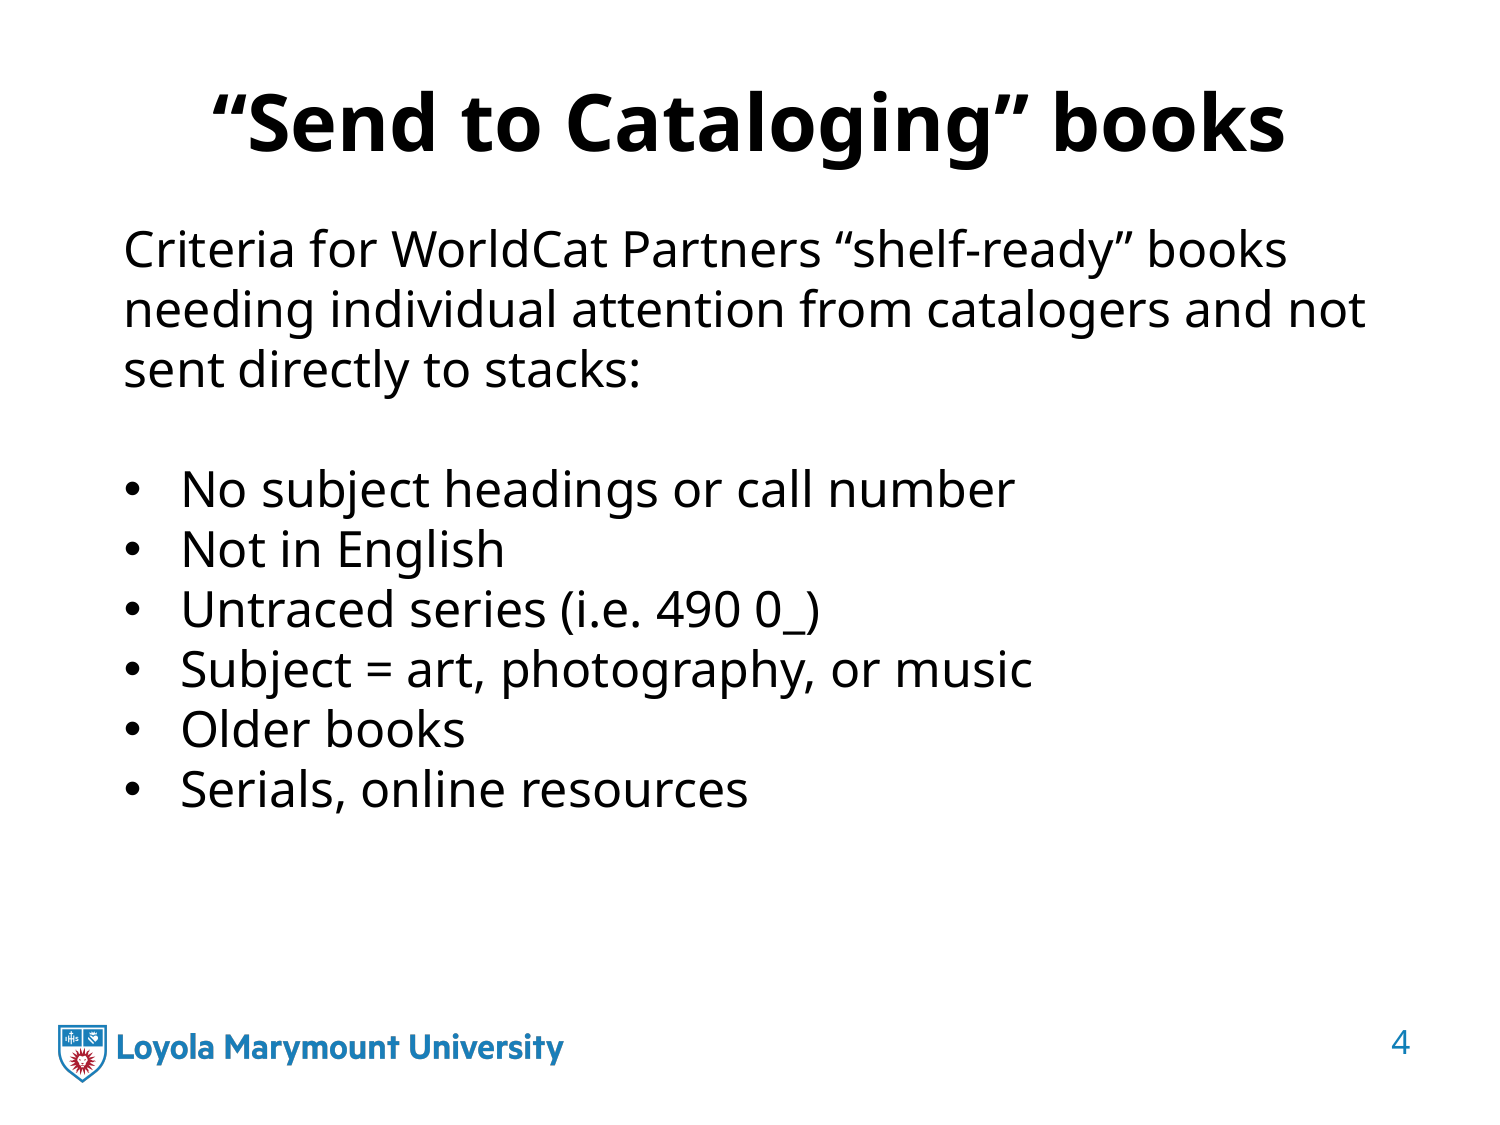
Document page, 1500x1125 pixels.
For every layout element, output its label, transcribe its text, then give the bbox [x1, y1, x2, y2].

text_box Criteria for WorldCat Partners “shelf-ready” books needing individual attention from catalogers and not sent directly to stacks: No subject headings or call number Not in English Untraced series (i.e. 490 0_) Subject = art, photography, or music Older books Serials, online resources [109, 210, 1391, 826]
slide_number 4 [1342, 1013, 1425, 1103]
title “Send to Cataloging” books [75, 46, 1425, 193]
